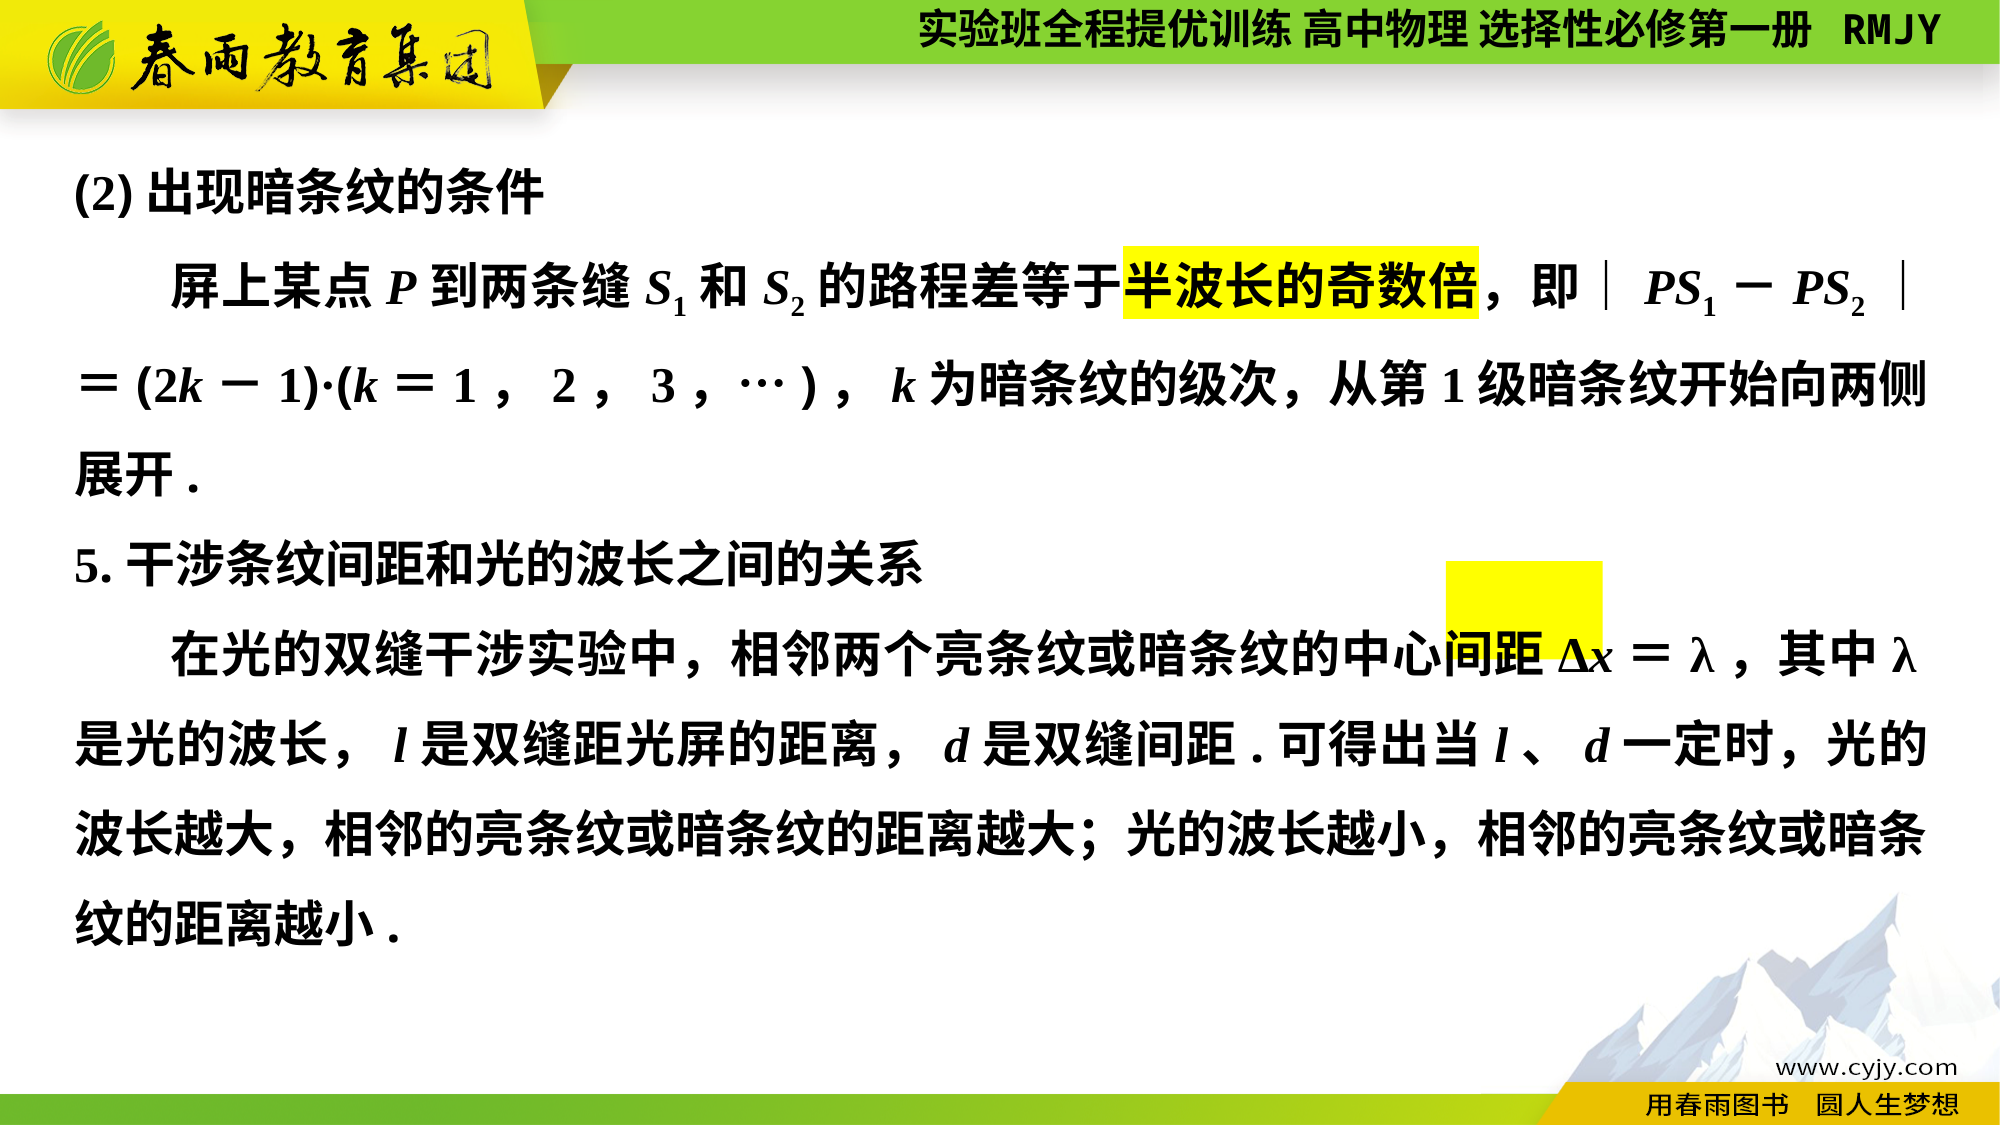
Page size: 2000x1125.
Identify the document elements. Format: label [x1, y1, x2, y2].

picture [0, 0, 2000, 1125]
text_box [1445, 561, 1603, 660]
